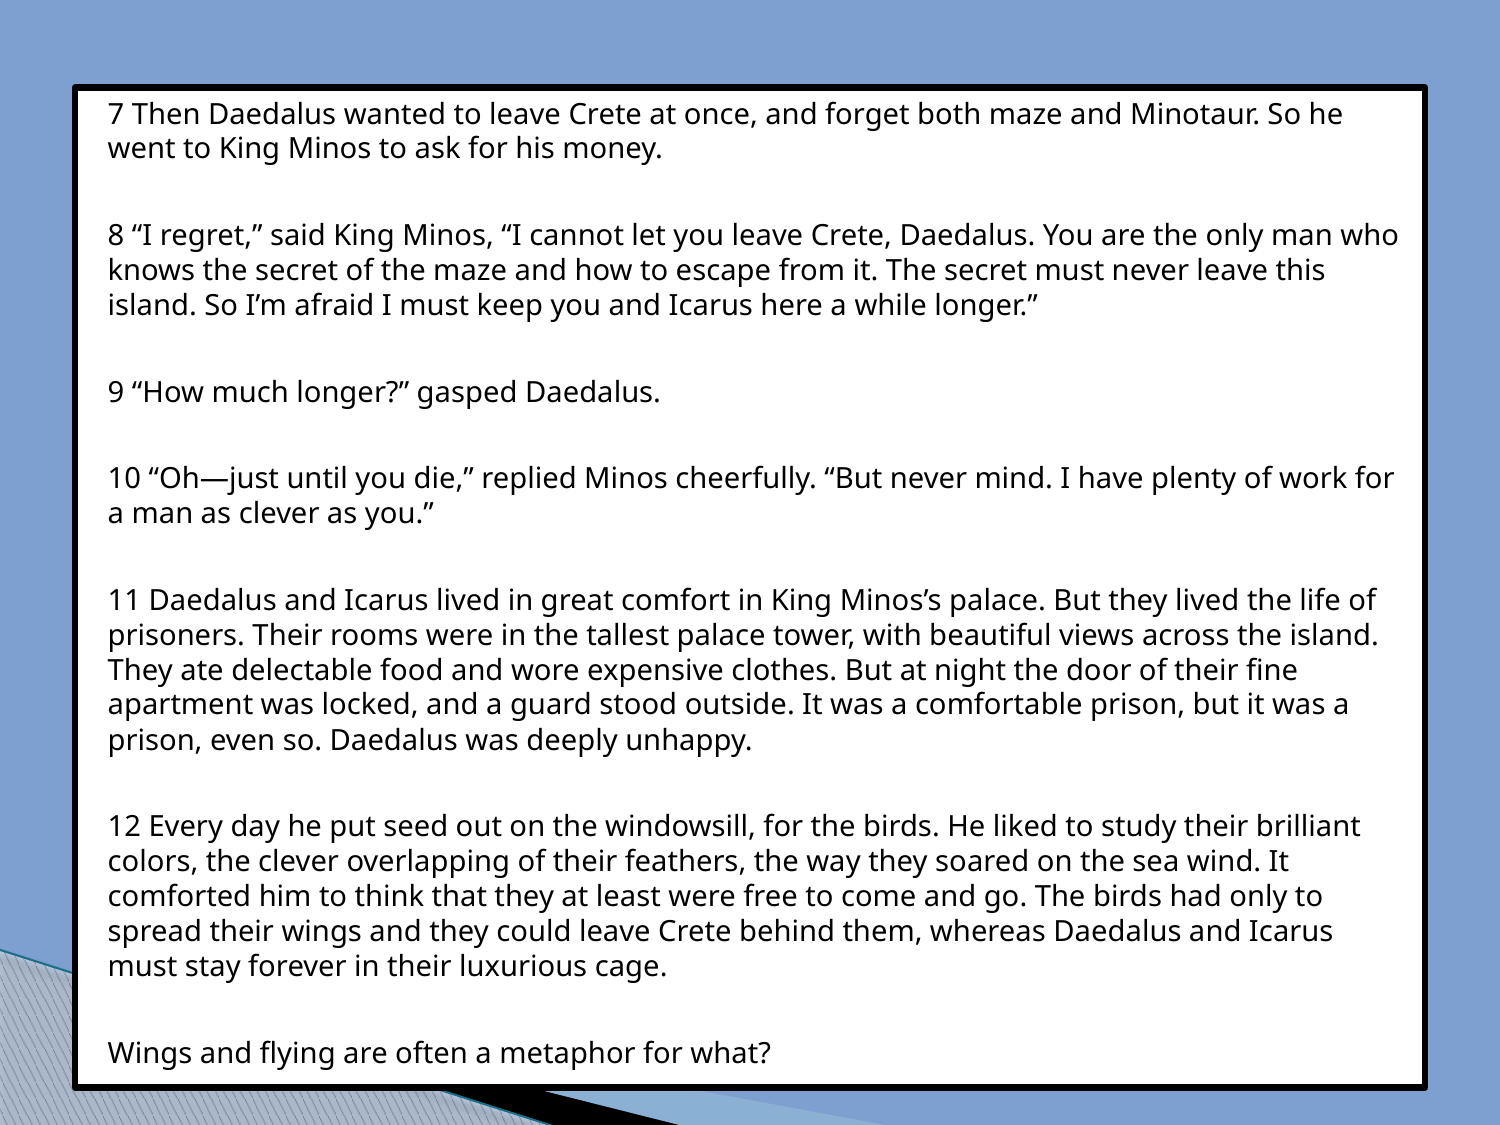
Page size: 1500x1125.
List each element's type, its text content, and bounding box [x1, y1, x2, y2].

list 7 Then Daedalus wanted to leave Crete at once, and forget both maze and Minotaur. So he went to King Minos to ask for his money. 8 “I regret,” said King Minos, “I cannot let you leave Crete, Daedalus. You are the only man who knows the secret of the maze and how to escape from it. The secret must never leave this island. So I’m afraid I must keep you and Icarus here a while longer.” 9 “How much longer?” gasped Daedalus. 10 “Oh—just until you die,” replied Minos cheerfully. “But never mind. I have plenty of work for a man as clever as you.” 11 Daedalus and Icarus lived in great comfort in King Minos’s palace. But they lived the life of prisoners. Their rooms were in the tallest palace tower, with beautiful views across the island. They ate delectable food and wore expensive clothes. But at night the door of their fine apartment was locked, and a guard stood outside. It was a comfortable prison, but it was a prison, even so. Daedalus was deeply unhappy. 12 Every day he put seed out on the windowsill, for the birds. He liked to study their brilliant colors, the clever overlapping of their feathers, the way they soared on the sea wind. It comforted him to think that they at least were free to come and go. The birds had only to spread their wings and they could leave Crete behind them, whereas Daedalus and Icarus must stay forever in their luxurious cage. Wings and flying are often a metaphor for what? [75, 87, 1425, 1088]
